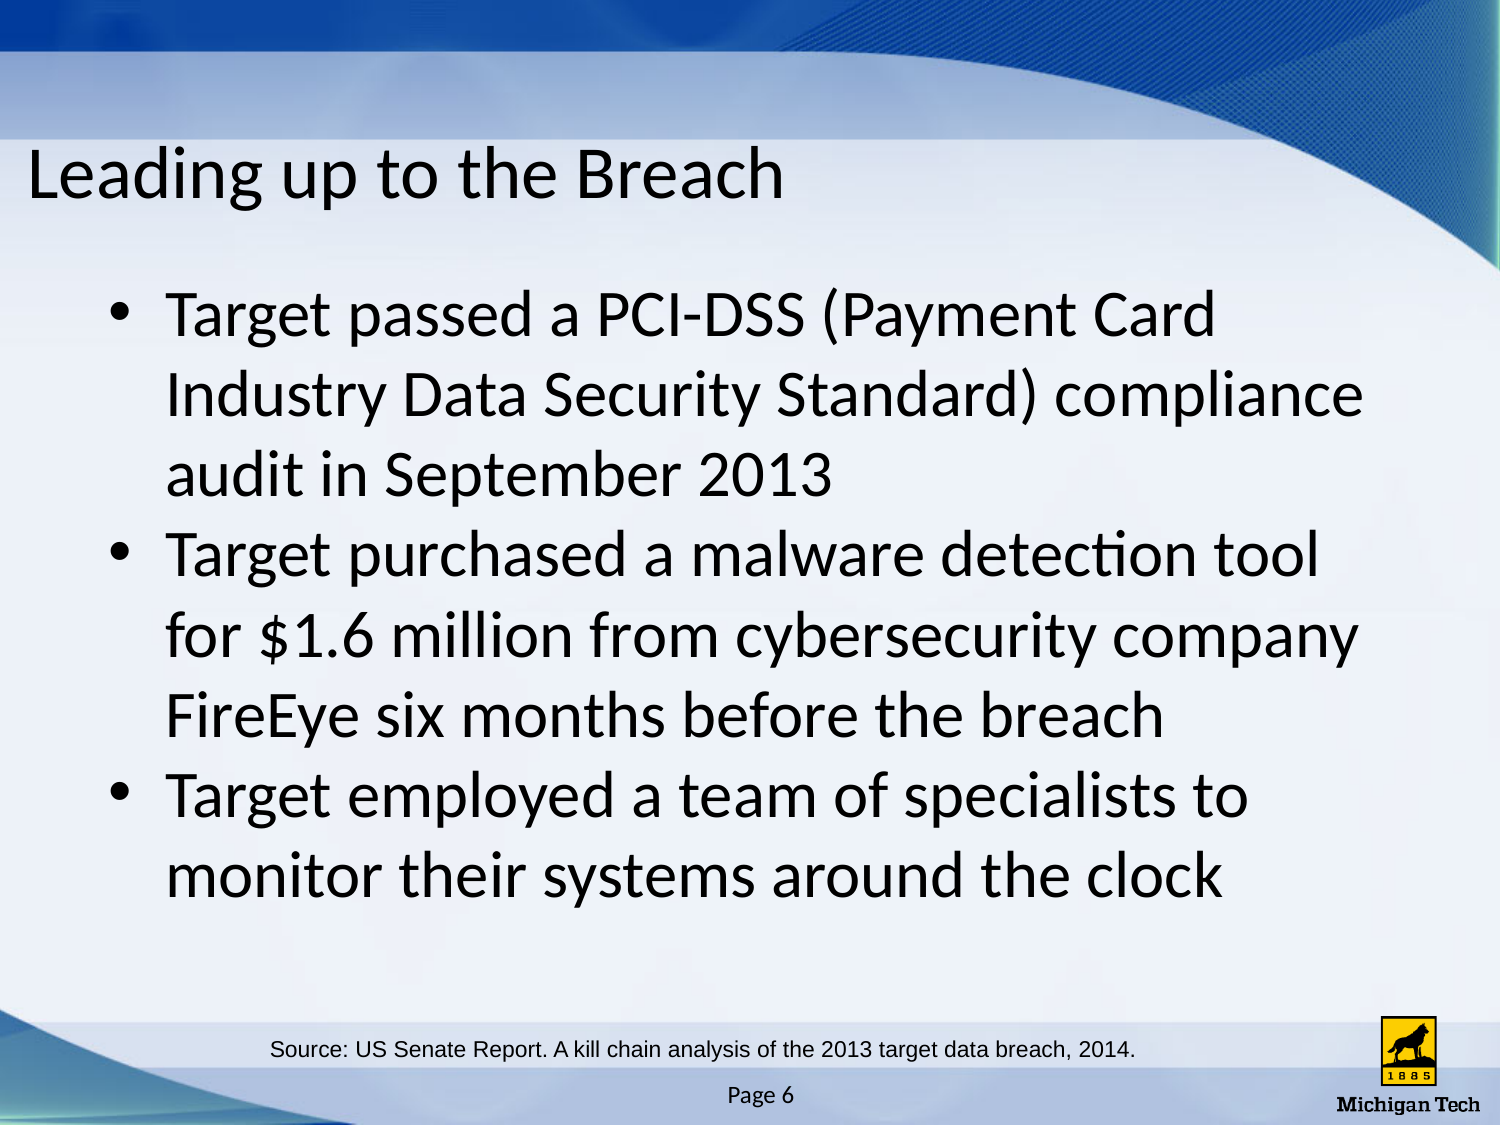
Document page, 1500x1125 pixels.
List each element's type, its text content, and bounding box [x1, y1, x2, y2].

picture [0, 0, 1500, 1125]
list Target passed a PCI-DSS (Payment Card Industry Data Security Standard) compliance audit in September 2013 Target purchased a malware detection tool for $1.6 million from cybersecurity company FireEye six months before the breach Target employed a team of specialists to monitor their systems around the clock [75, 262, 1425, 1063]
title Leading up to the Breach [12, 75, 1263, 263]
text_box Source: US Senate Report. A kill chain analysis of the 2013 target data breach, 2014. [255, 1027, 1263, 1070]
